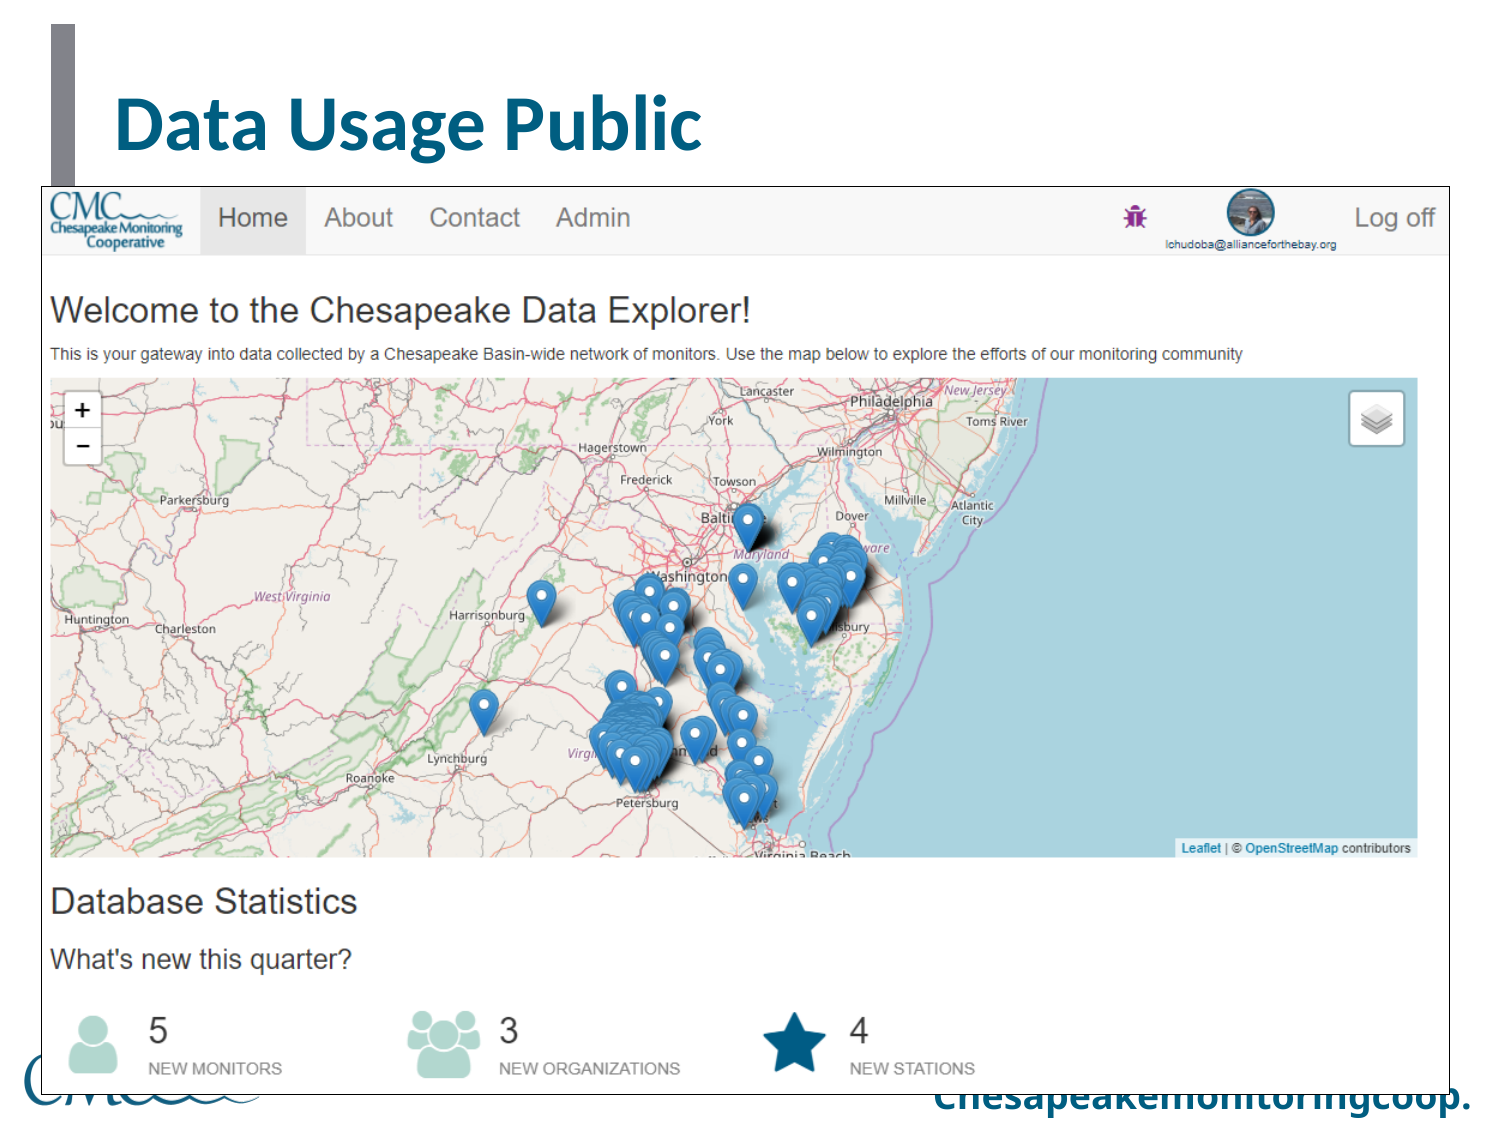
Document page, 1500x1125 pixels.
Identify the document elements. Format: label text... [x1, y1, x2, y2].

title Data Usage Public [99, 0, 1500, 250]
picture [21, 24, 1451, 1112]
